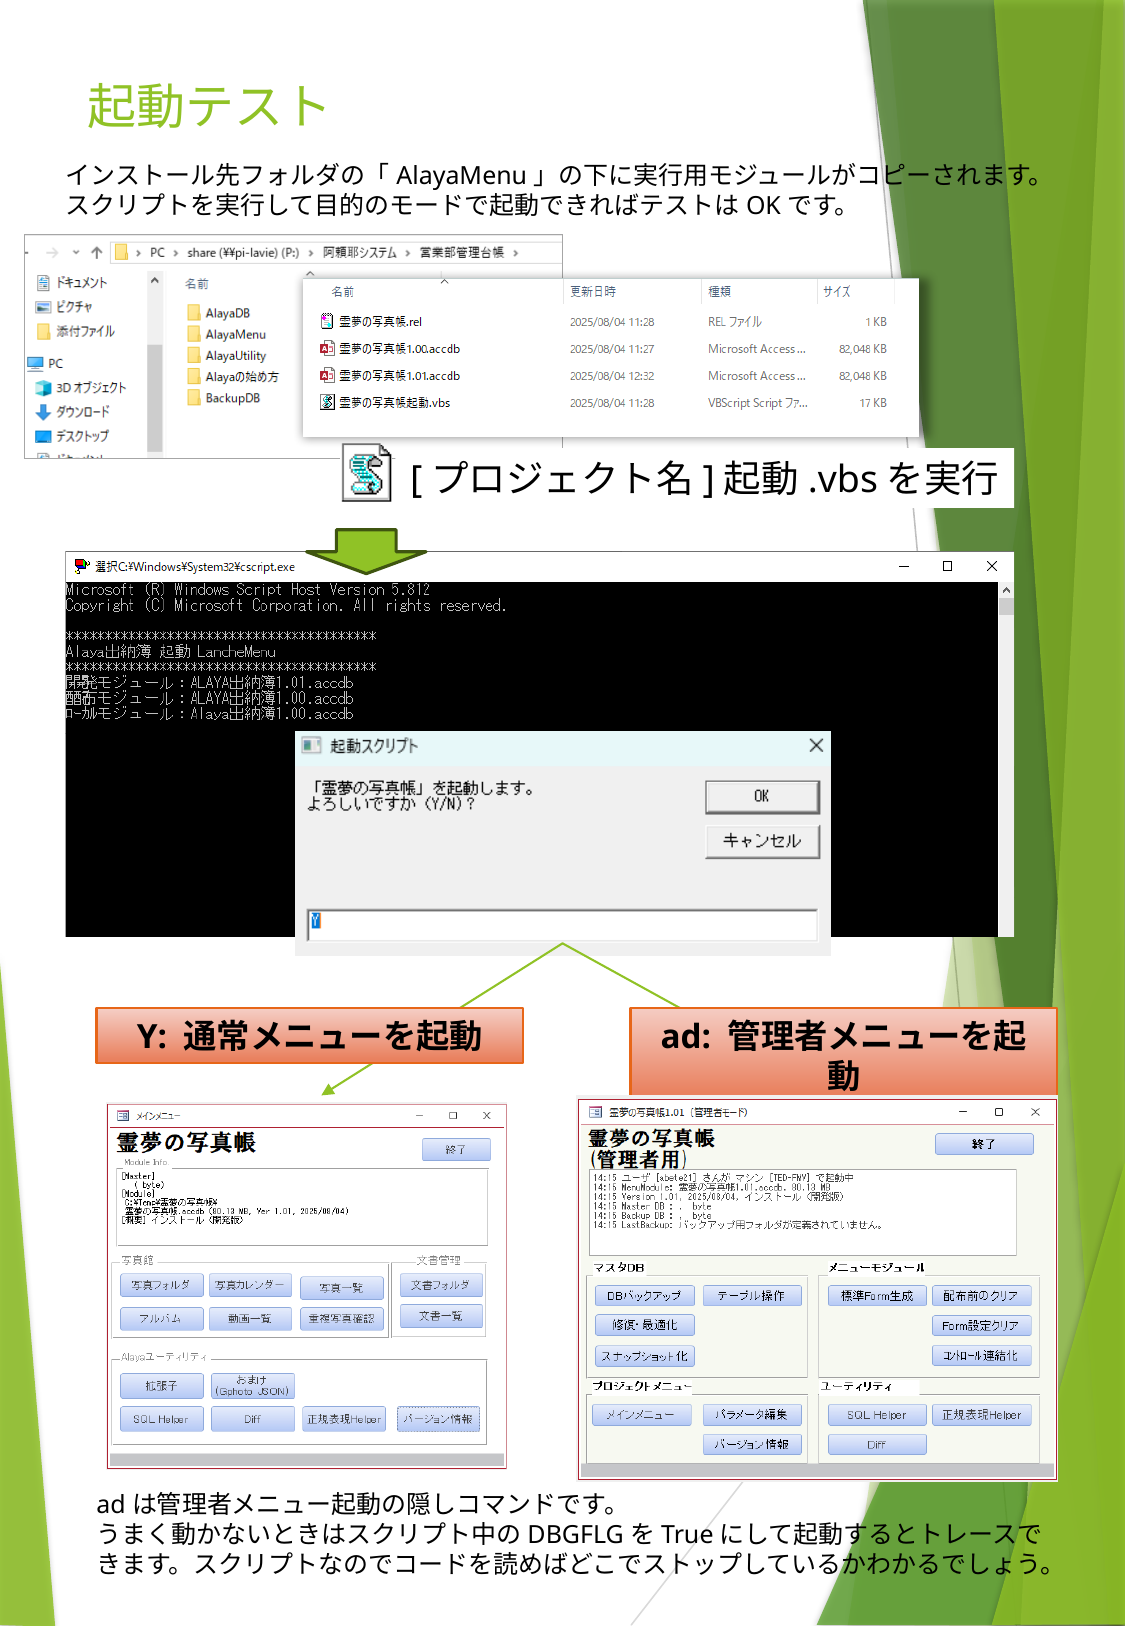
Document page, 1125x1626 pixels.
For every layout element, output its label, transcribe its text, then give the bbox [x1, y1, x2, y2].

text_box adは管理者メニュー起動の隠しコマンドです。 うまく動かないときはスクリプト中のDBGFLGをTrueにして起動するとトレースできます。スクリプトなのでコードを読めばどこでストップしているかわかるでしょう。 [81, 1481, 1058, 1616]
text_box ad: 管理者メニューを起動 [845, 1007, 1058, 1094]
text_box [334, 528, 398, 550]
text_box Y: 通常メニューを起動 [95, 1007, 316, 1064]
picture [23, 234, 919, 502]
text_box インストール先フォルダの「AlayaMenu」の下に実行用モジュールがコピーされます。 スクリプトを実行して目的のモードで起動できればテストはOKです。 [51, 152, 1070, 228]
picture [105, 1101, 508, 1471]
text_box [320, 942, 561, 1096]
title 起動テスト [72, 67, 866, 143]
picture [64, 551, 1015, 957]
text_box [プロジェクト名]起動.vbsを実行 [395, 448, 1015, 508]
picture [576, 1094, 1058, 1483]
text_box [561, 942, 841, 1097]
